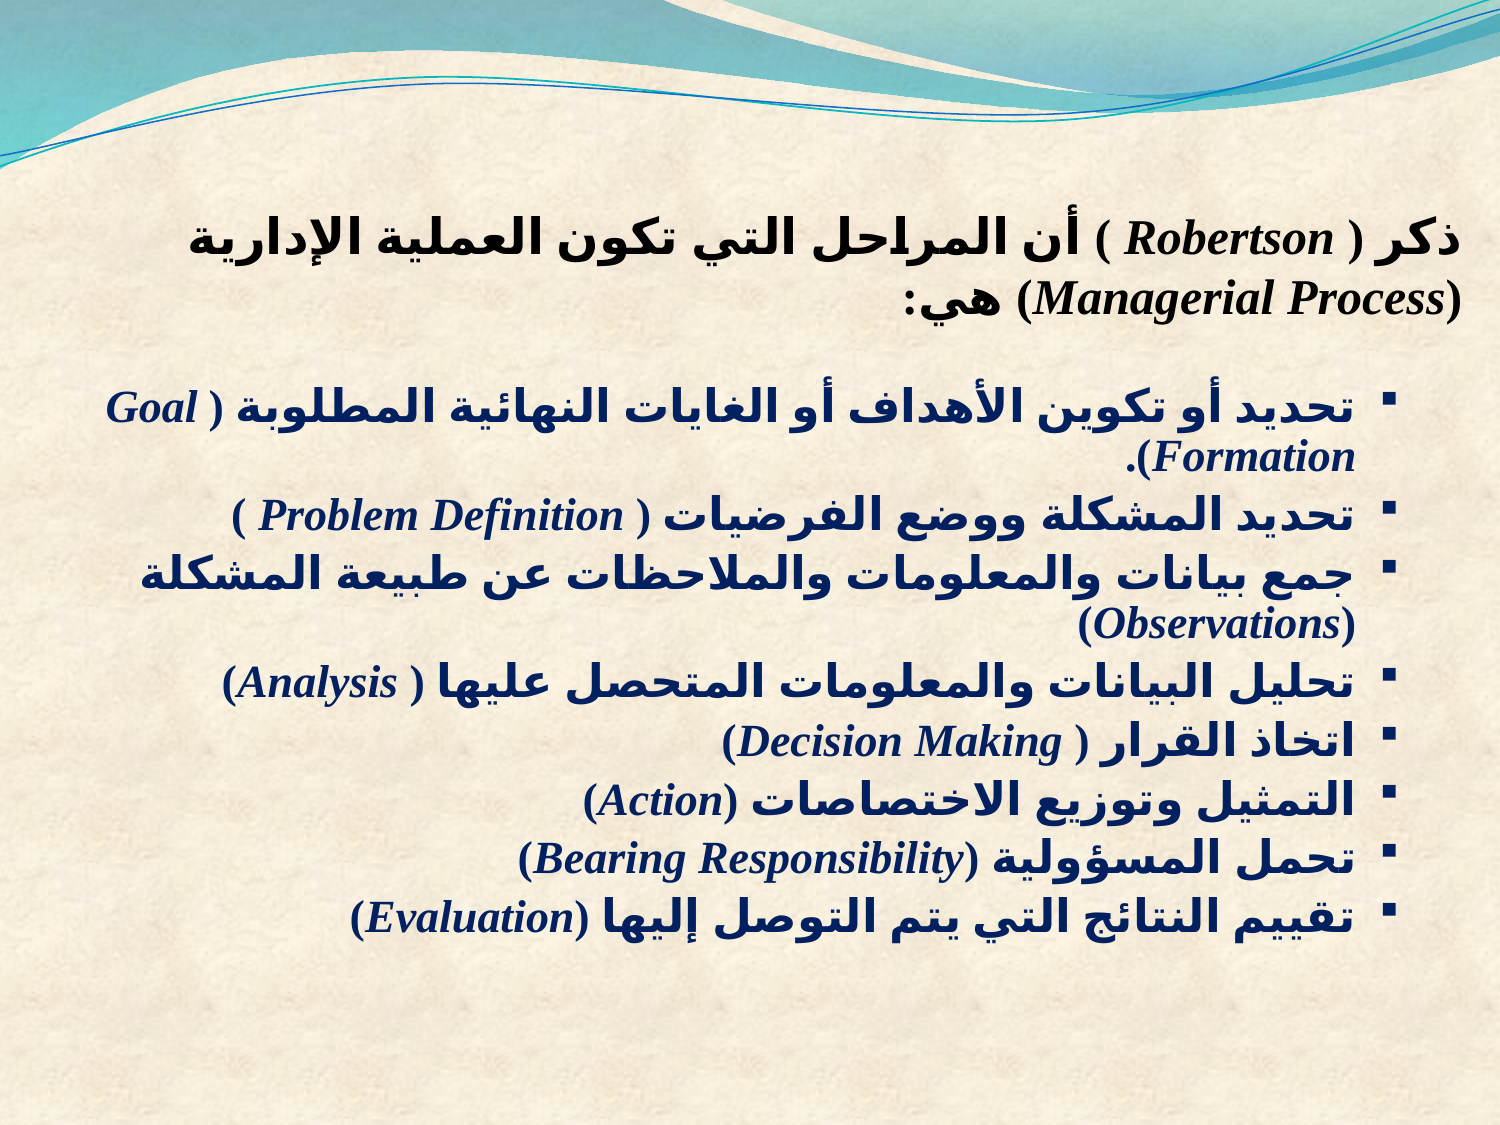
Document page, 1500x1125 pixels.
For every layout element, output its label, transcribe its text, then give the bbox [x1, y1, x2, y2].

list تحديد أو تكوين الأهداف أو الغايات النهائية المطلوبة ( Goal Formation). تحديد المشكلة ووضع الفرضيات ( Problem Definition ) جمع بيانات والمعلومات والملاحظات عن طبيعة المشكلة (Observations) تحليل البيانات والمعلومات المتحصل عليها ( Analysis) اتخاذ القرار ( Decision Making) التمثيل وتوزيع الاختصاصات (Action) تحمل المسؤولية (Bearing Responsibility) تقييم النتائج التي يتم التوصل إليها (Evaluation) [62, 375, 1413, 950]
title ذكر ( Robertson ) أن المراحل التي تكون العملية الإدارية (Managerial Process) هي: [24, 137, 1463, 325]
